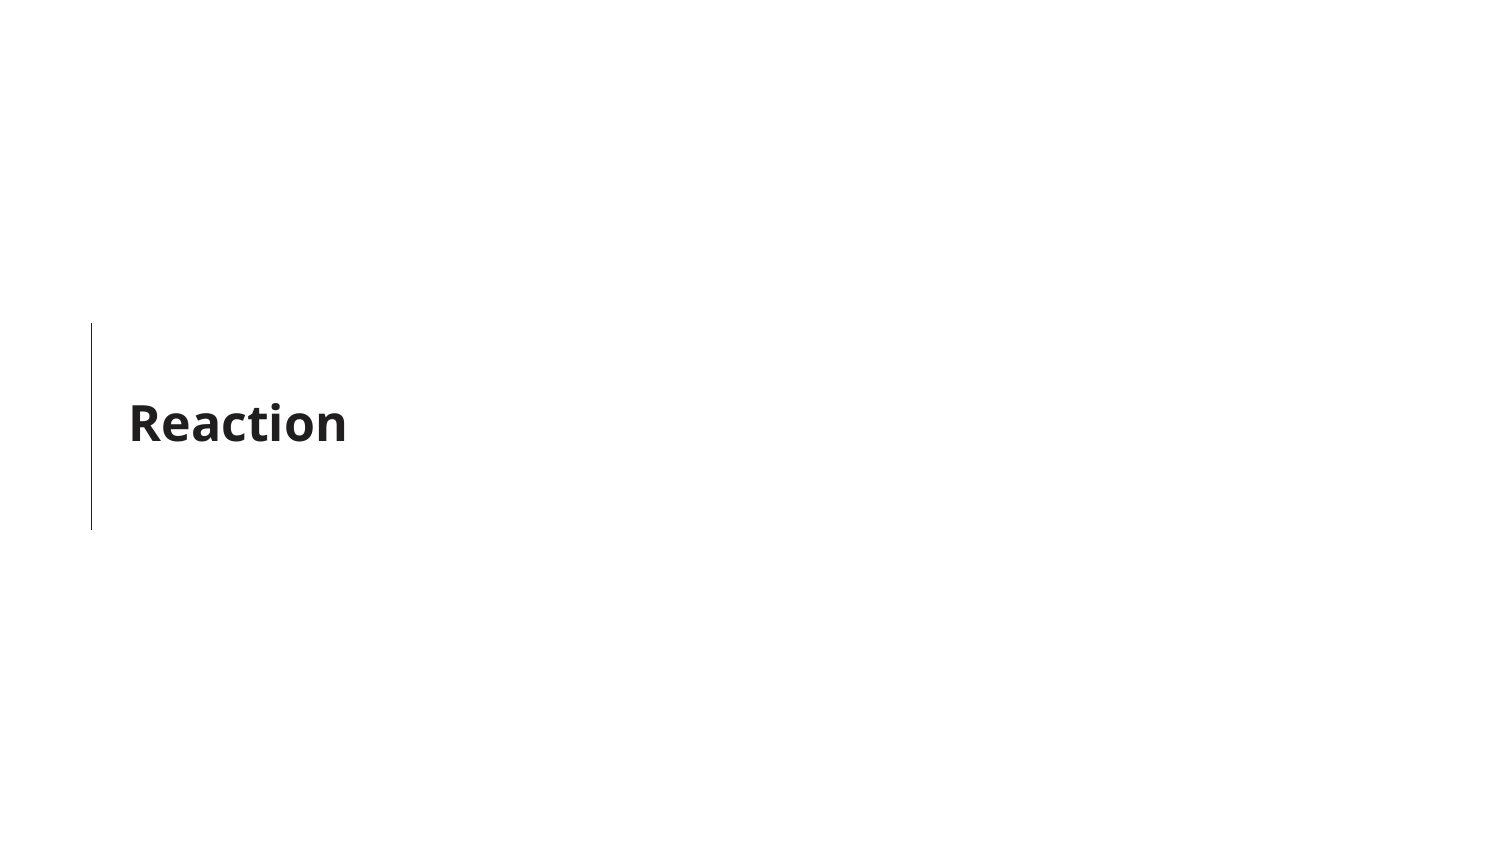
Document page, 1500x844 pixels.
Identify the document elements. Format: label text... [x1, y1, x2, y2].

title Reaction [128, 368, 945, 475]
